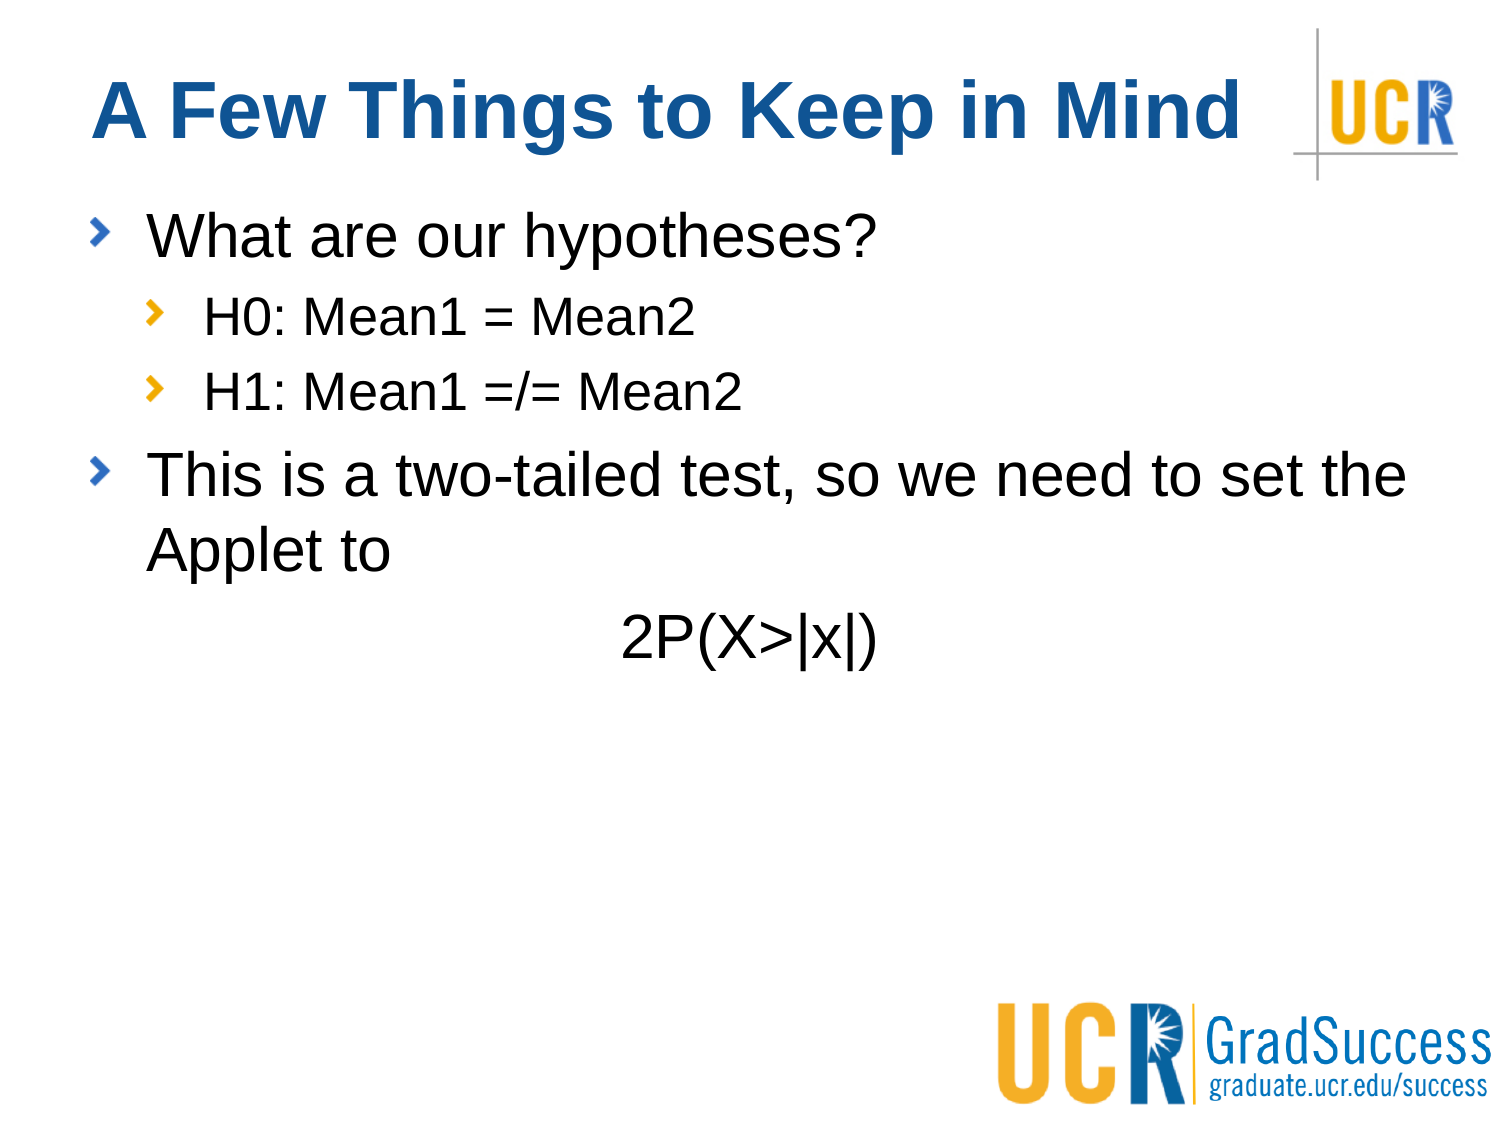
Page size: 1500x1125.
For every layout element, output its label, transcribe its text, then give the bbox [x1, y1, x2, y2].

picture [146, 299, 167, 327]
picture [1282, 0, 1500, 196]
list What are our hypotheses? H0: Mean1 = Mean2 H1: Mean1 =/= Mean2 This is a two-tailed test, so we need to set the Applet to 2P(X>|x|) [75, 187, 1425, 1025]
picture [90, 217, 114, 248]
title A Few Things to Keep in Mind [75, 37, 1300, 163]
picture [90, 456, 114, 487]
picture [146, 375, 167, 403]
